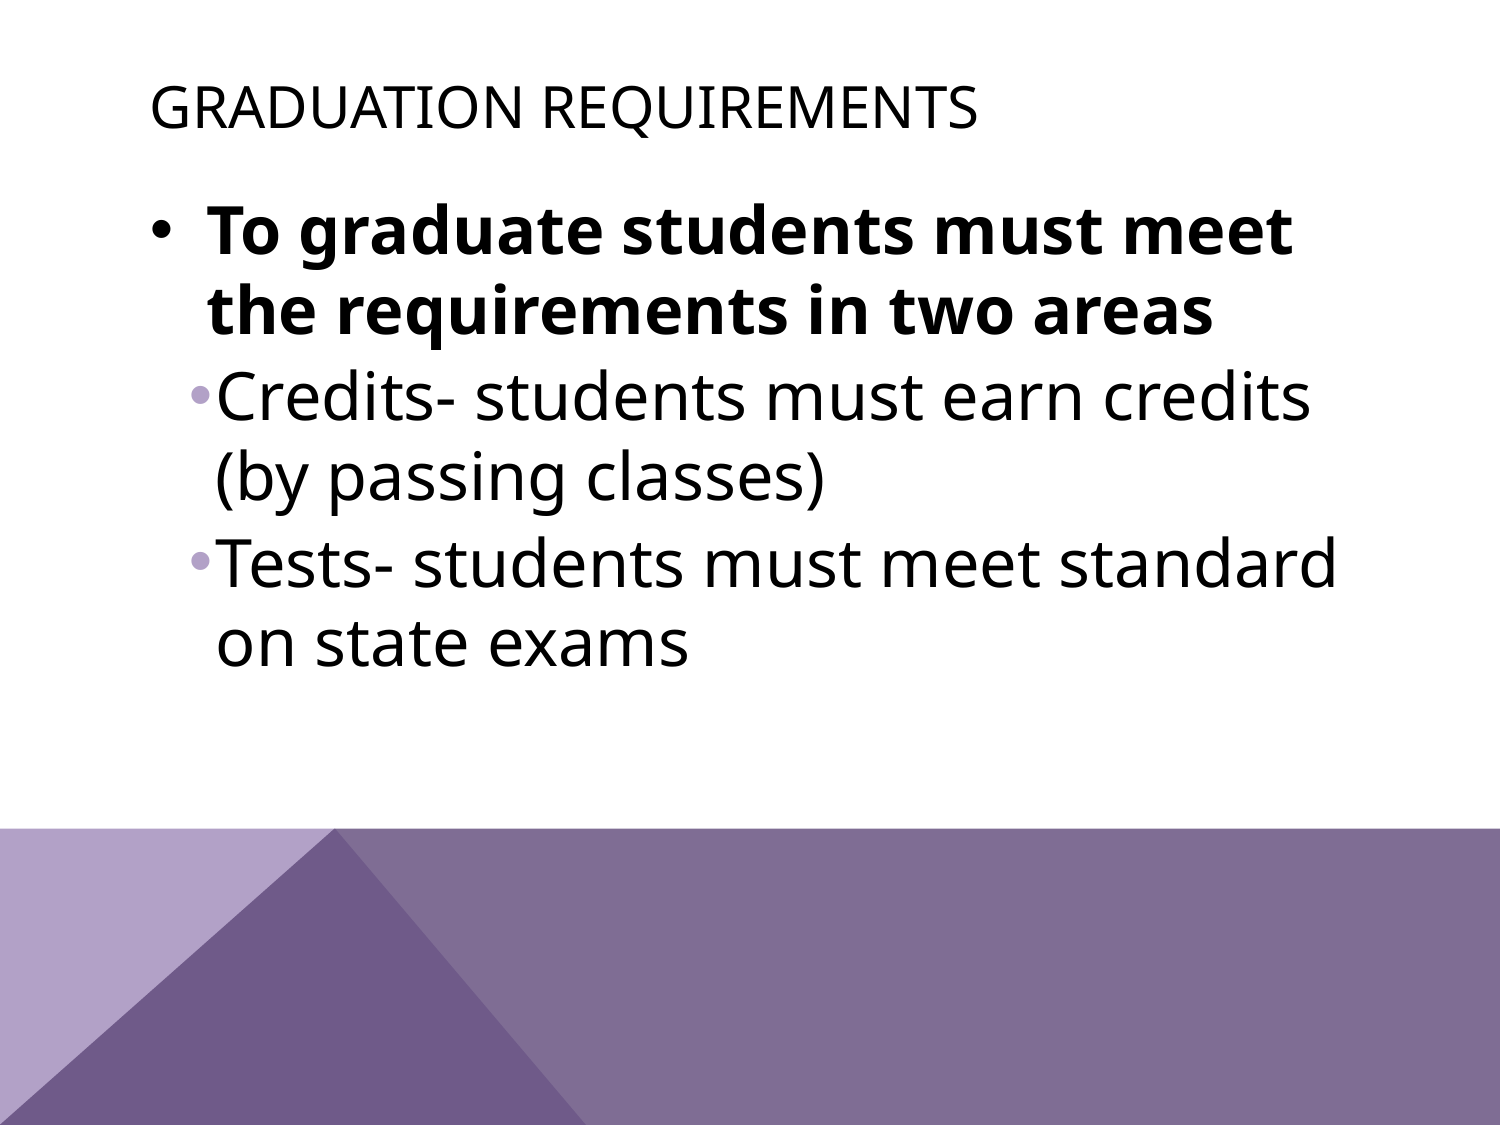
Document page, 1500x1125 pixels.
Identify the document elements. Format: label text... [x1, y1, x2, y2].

title Graduation requirements [134, 59, 1369, 150]
list To graduate students must meet the requirements in two areas Credits- students must earn credits (by passing classes) Tests- students must meet standard on state exams [134, 180, 1369, 768]
